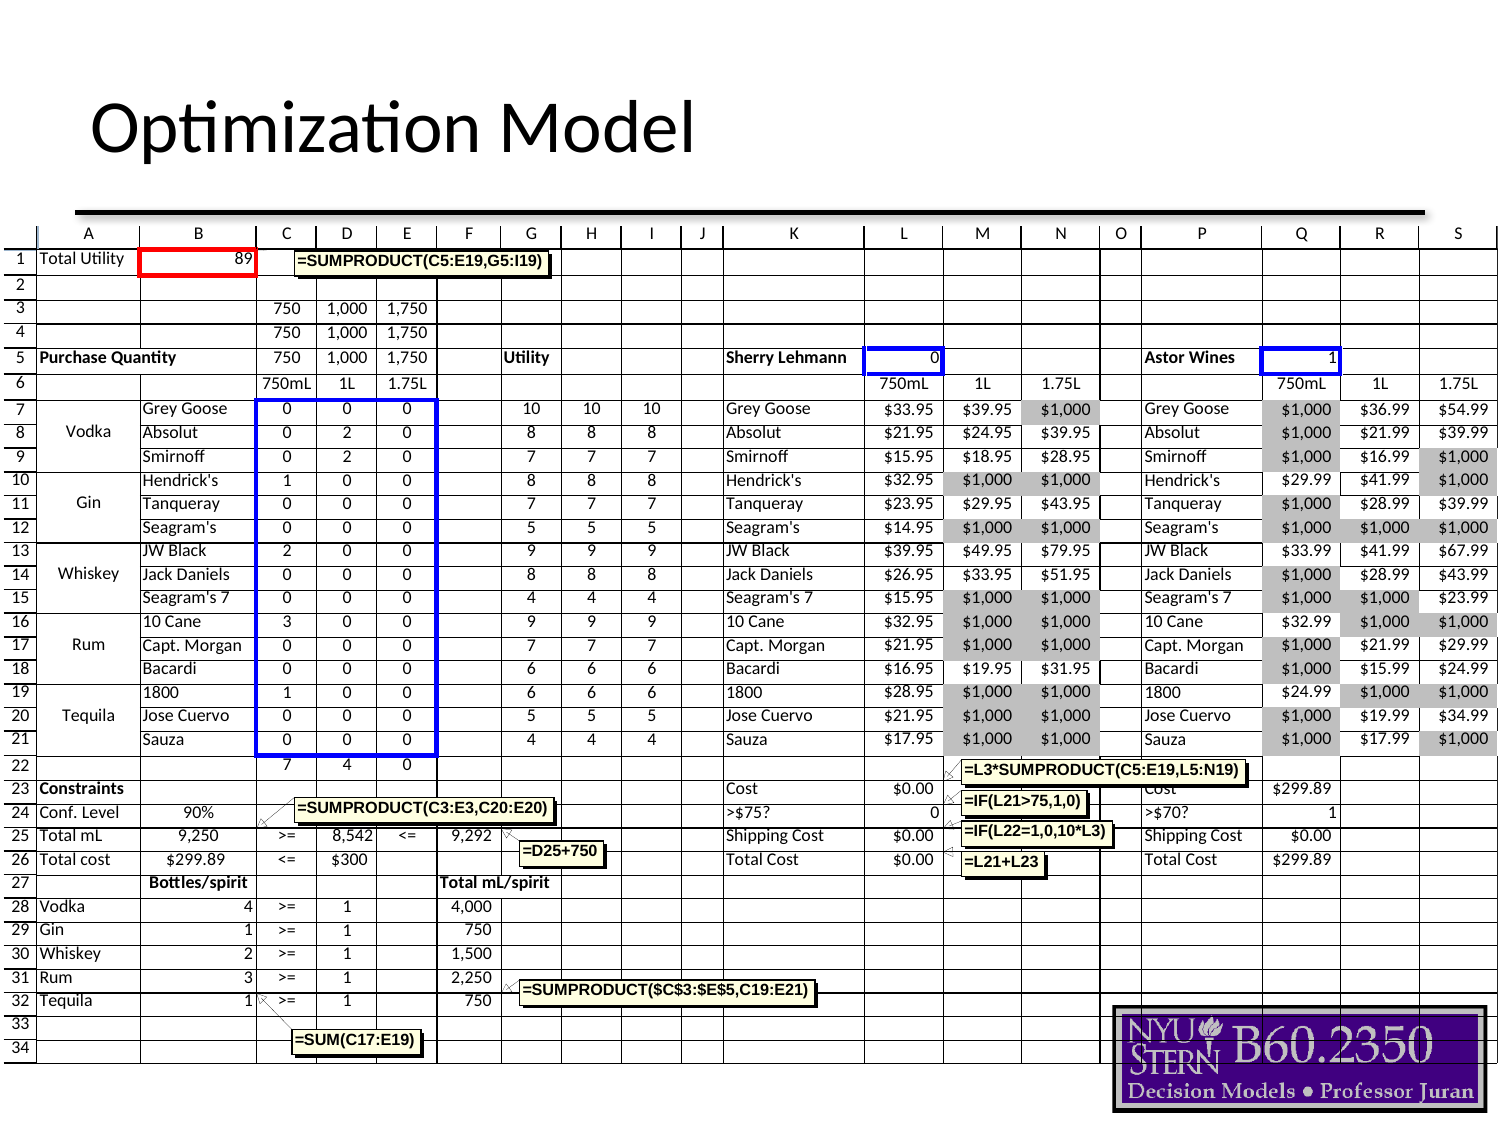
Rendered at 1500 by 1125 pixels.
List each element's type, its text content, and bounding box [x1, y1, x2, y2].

title Optimization Model [75, 45, 1425, 200]
picture [1, 224, 1499, 1113]
